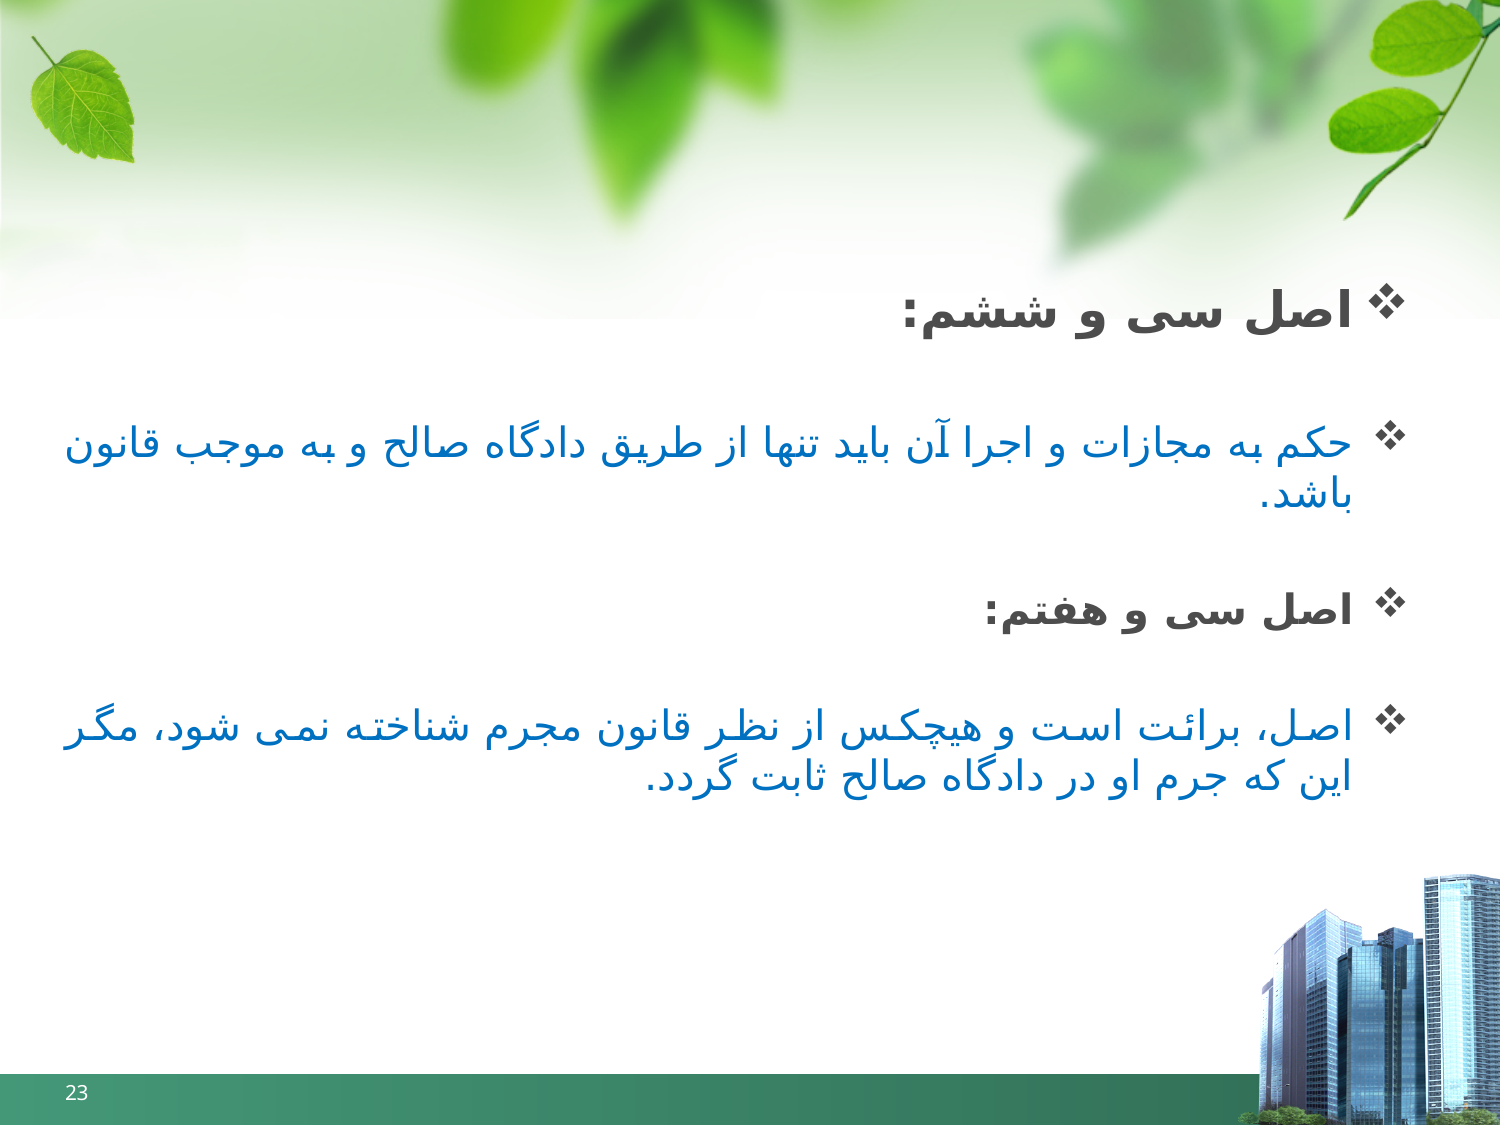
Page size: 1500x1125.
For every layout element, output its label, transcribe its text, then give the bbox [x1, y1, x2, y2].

slide_number 23 [50, 1072, 138, 1113]
picture [0, 0, 1500, 319]
list اصل‏ سی و ششم: حکم‏ به‏ مجازات‏ و اجرا آن‏ باید تنها از طریق‏ دادگاه‏ صالح‏ و به‏ موجب‏ قانون‏ باشد. اصل‏ سی و هفتم: اصل‏، برائت‏ است‏ و هیچکس‏ از نظر قانون‏ مجرم‏ شناخته نمی‏ شود، مگر این‏ که‏ جرم‏ او در دادگاه‏ صالح‏ ثابت‏ گردد. [50, 200, 1425, 1038]
